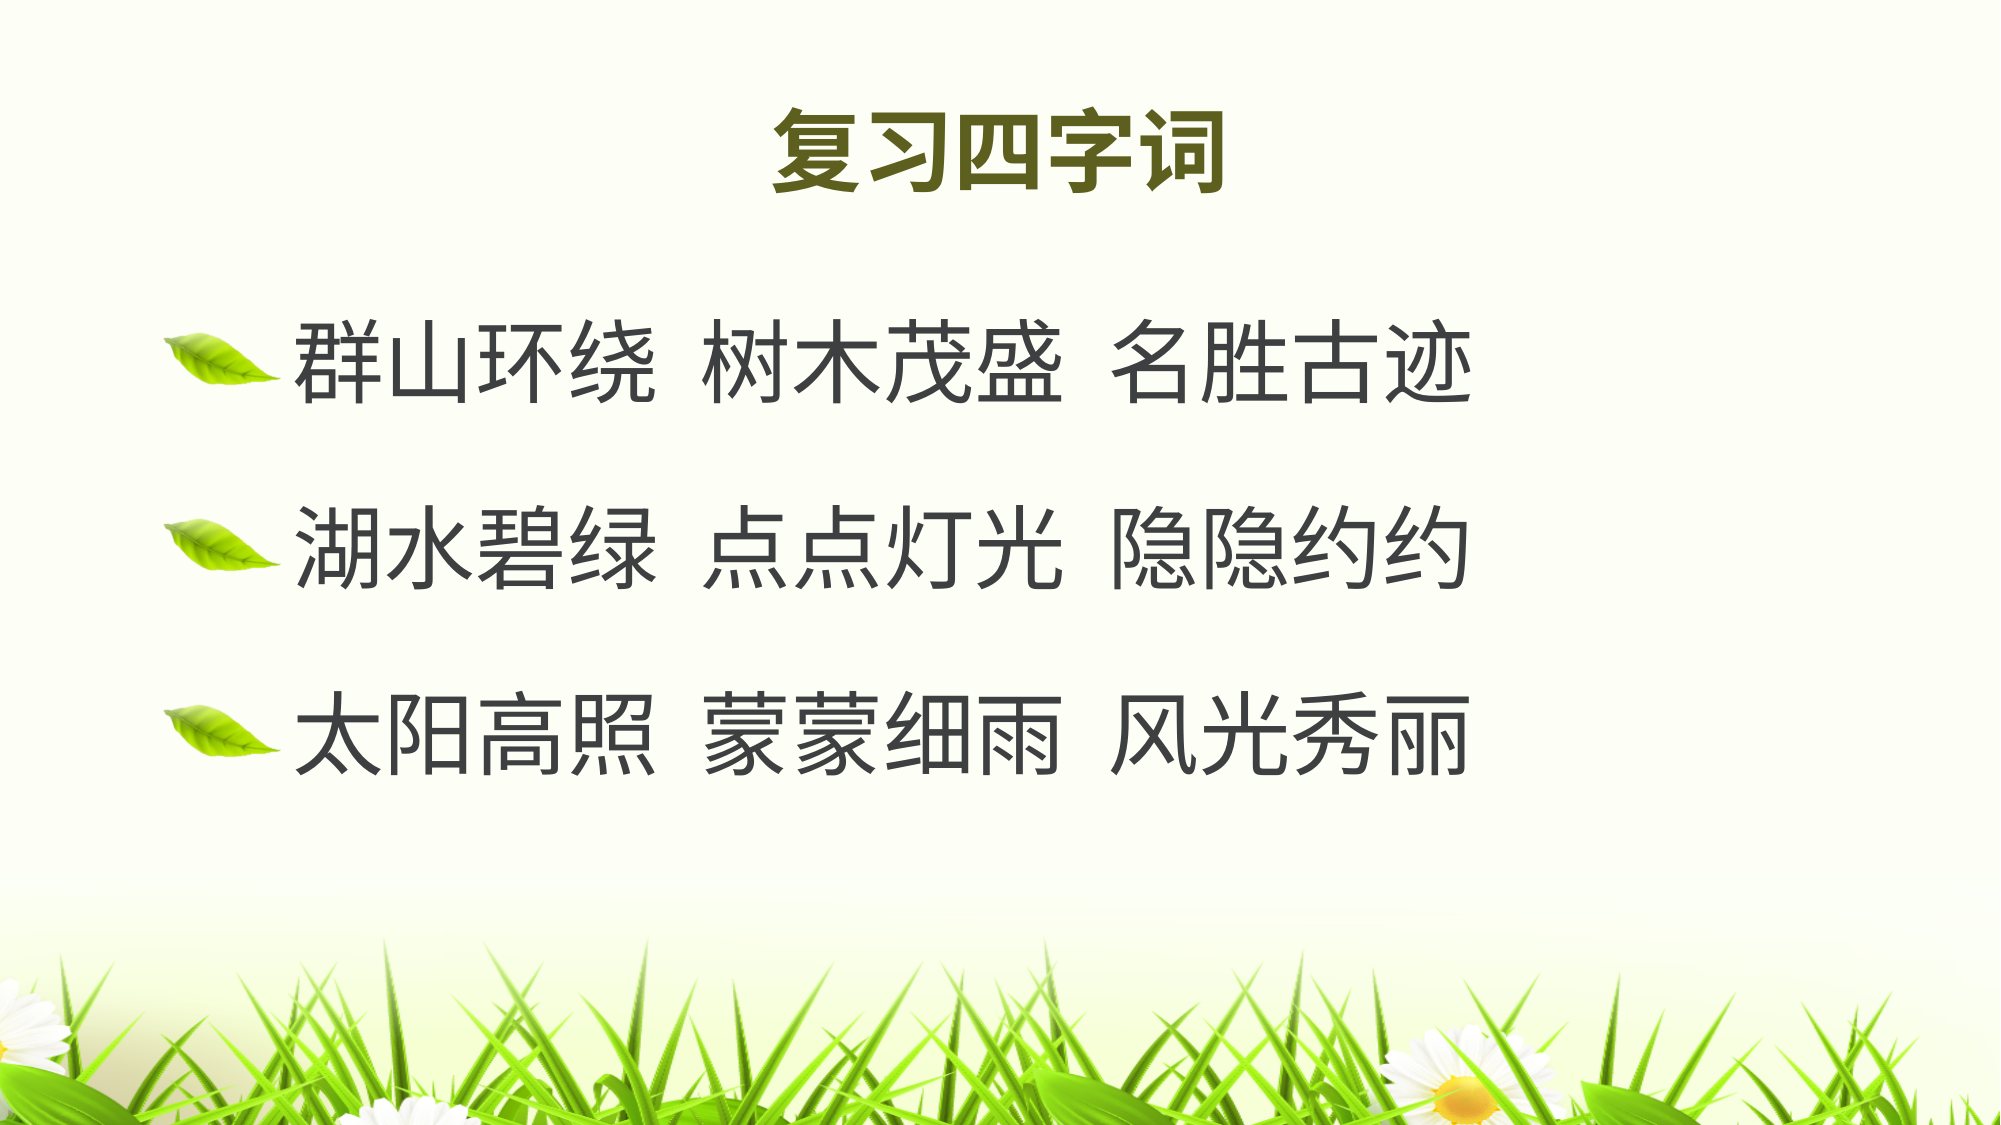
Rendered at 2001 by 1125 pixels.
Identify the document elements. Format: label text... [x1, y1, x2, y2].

picture [152, 699, 293, 764]
list 群山环绕 树木茂盛 名胜古迹 湖水碧绿 点点灯光 隐隐约约 太阳高照 蒙蒙细雨 风光秀丽 [137, 242, 1863, 898]
picture [0, 1029, 2000, 1125]
picture [152, 513, 293, 578]
title 复习四字词 [137, 59, 1863, 213]
picture [152, 327, 293, 392]
